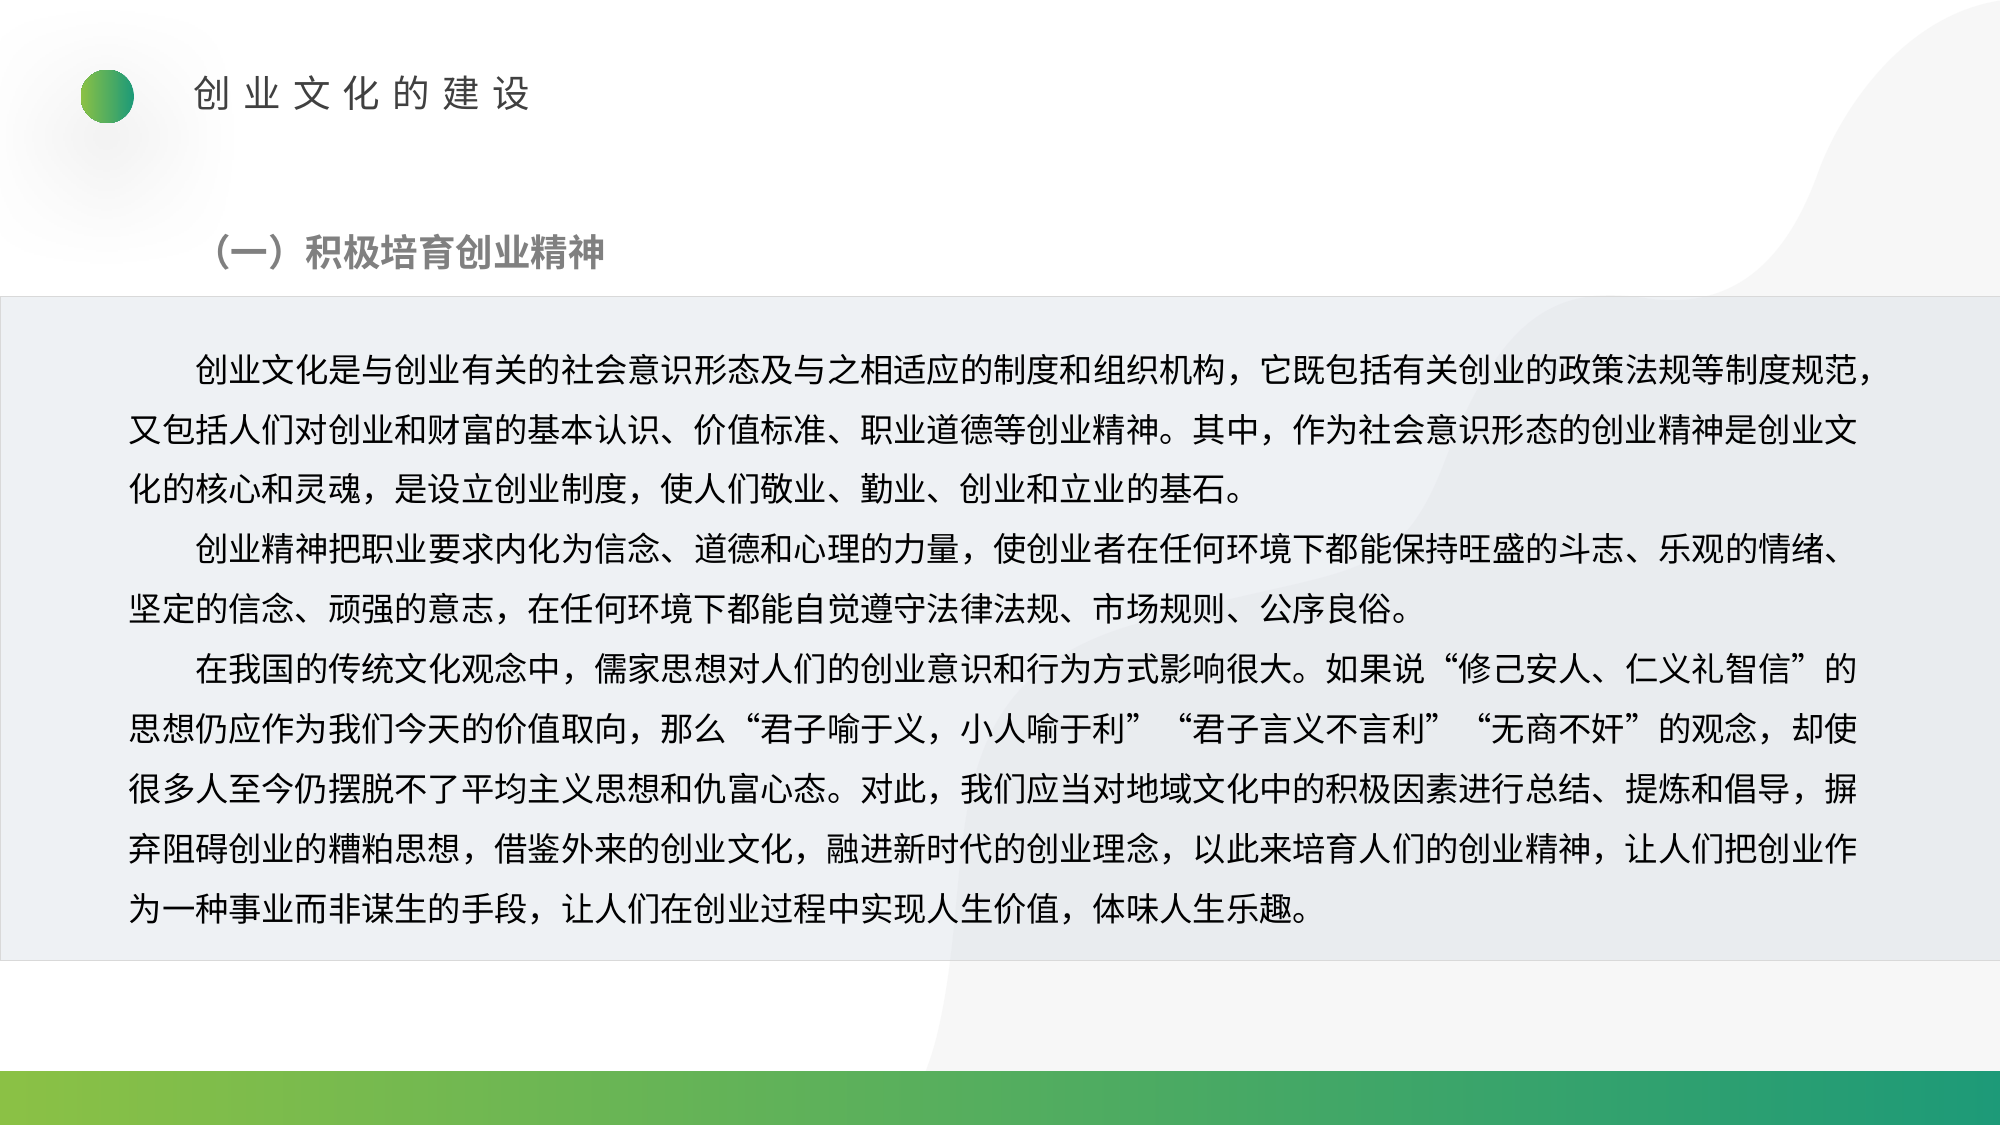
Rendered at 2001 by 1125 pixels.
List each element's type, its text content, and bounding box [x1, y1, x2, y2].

text_box （一）积极培育创业精神 [178, 221, 687, 282]
text_box 创业文化的建设 [178, 62, 1480, 123]
text_box 创业文化是与创业有关的社会意识形态及与之相适应的制度和组织机构，它既包括有关创业的政策法规等制度规范，又包括人们对创业和财富的基本认识、价值标准、职业道德等创业精神。其中，作为社会意识形态的创业精神是创业文化的核心和灵魂，是设立创业制度，使人们敬业、勤业、创业和立业的基石。 创业精神把职业要求内化为信念、道德和心理的力量，使创业者在任何环境下都能保持旺盛的斗志、乐观的情绪、坚定的信念、顽强的意志，在任何环境下都能自觉遵守法律法规、市场规则、公序良俗。 在我国的传统文化观念中，儒家思想对人们的创业意识和行为方式影响很大。如果说“修己安人、仁义礼智信”的思想仍应作为我们今天的价值取向，那么“君子喻于义，小人喻于利”“君子言义不言利”“无商不奸”的观念，却使很多人至今仍摆脱不了平均主义思想和仇富心态。对此，我们应当对地域文化中的积极因素进行总结、提炼和倡导，摒弃阻碍创业的糟粕思想，借鉴外来的创业文化，融进新时代的创业理念，以此来培育人们的创业精神，让人们把创业作为一种事业而非谋生的手段，让人们在创业过程中实现人生价值，体味人生乐趣。 [113, 321, 1886, 935]
text_box [0, 295, 2000, 961]
